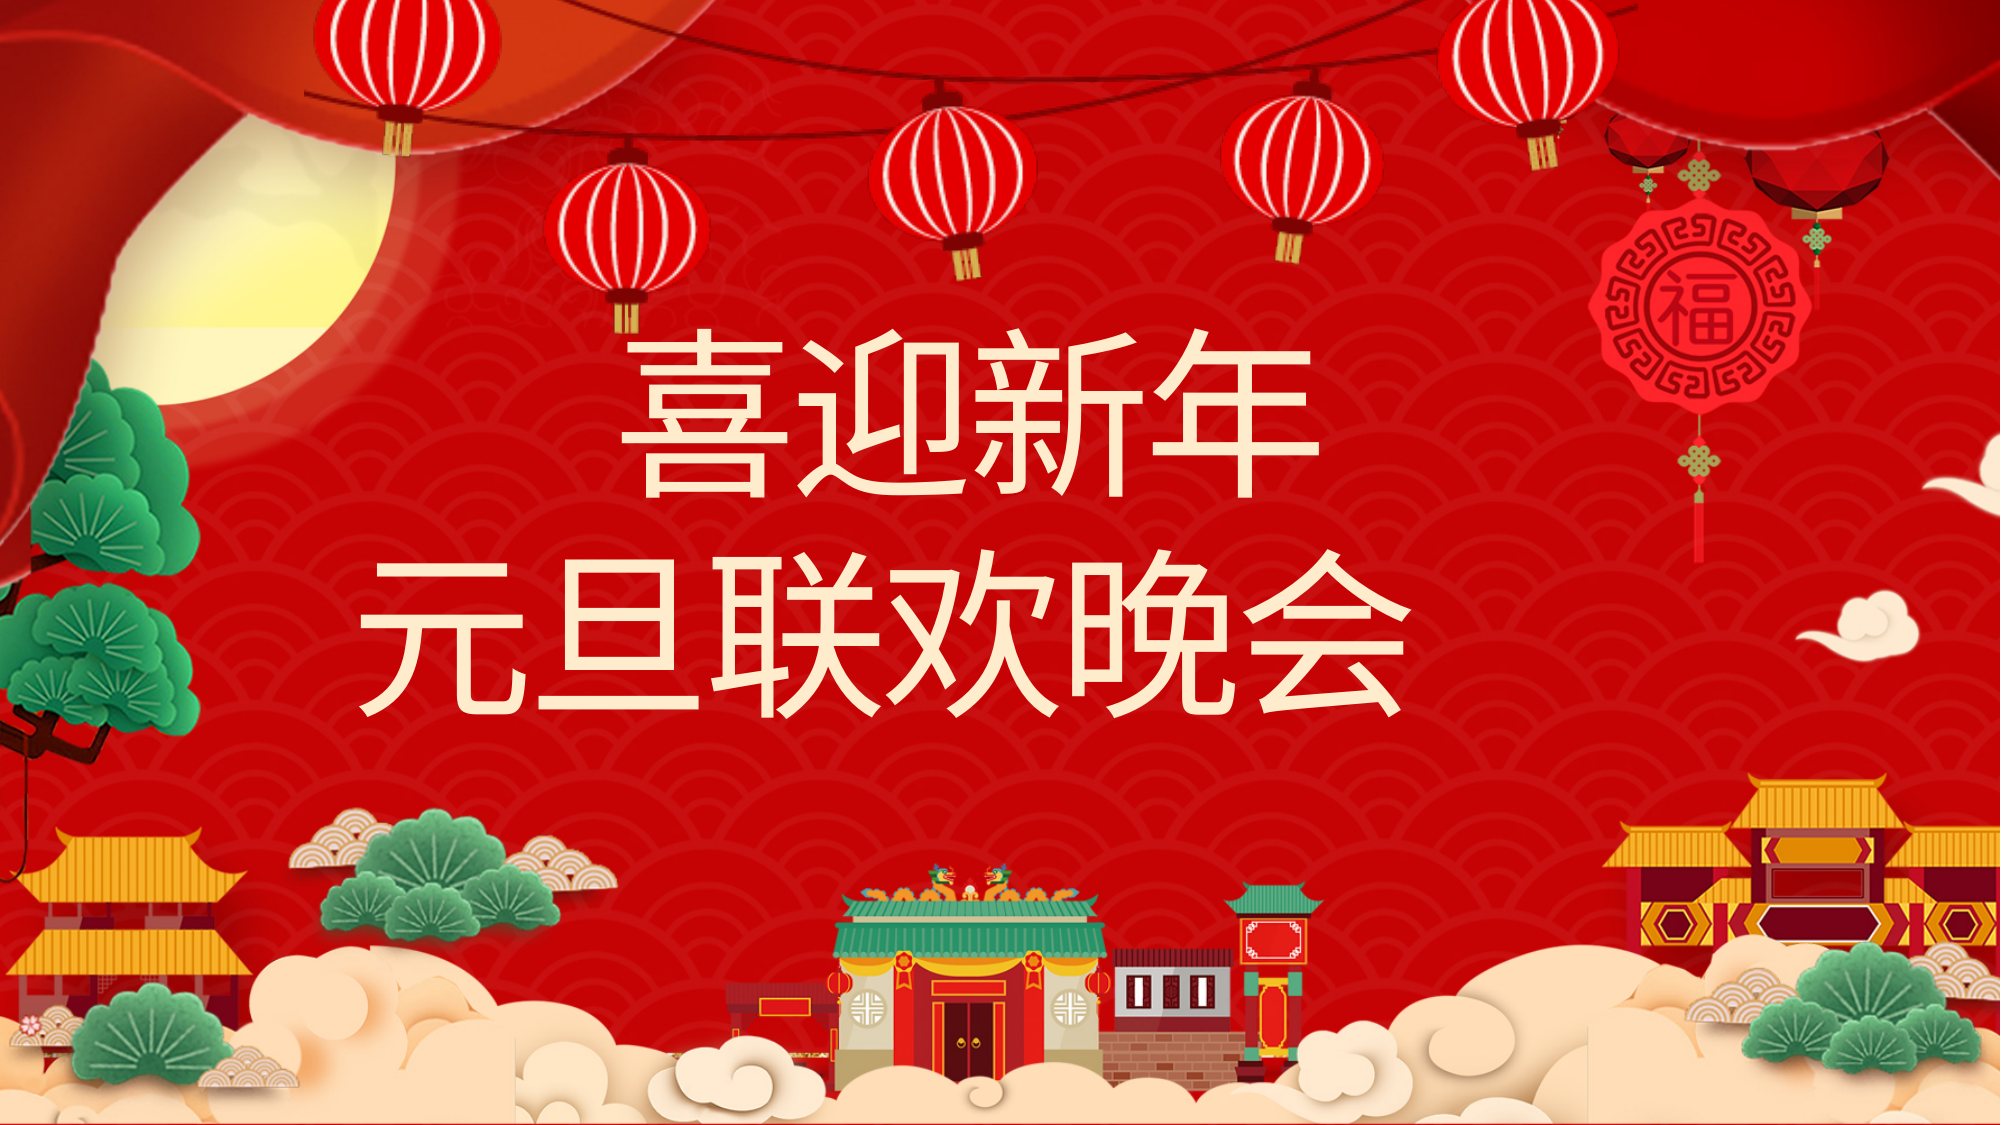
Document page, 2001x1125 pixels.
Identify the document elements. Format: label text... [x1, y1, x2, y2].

text_box 喜迎新年 元旦联欢晚会 [336, 292, 1607, 748]
picture [0, 0, 2000, 1125]
